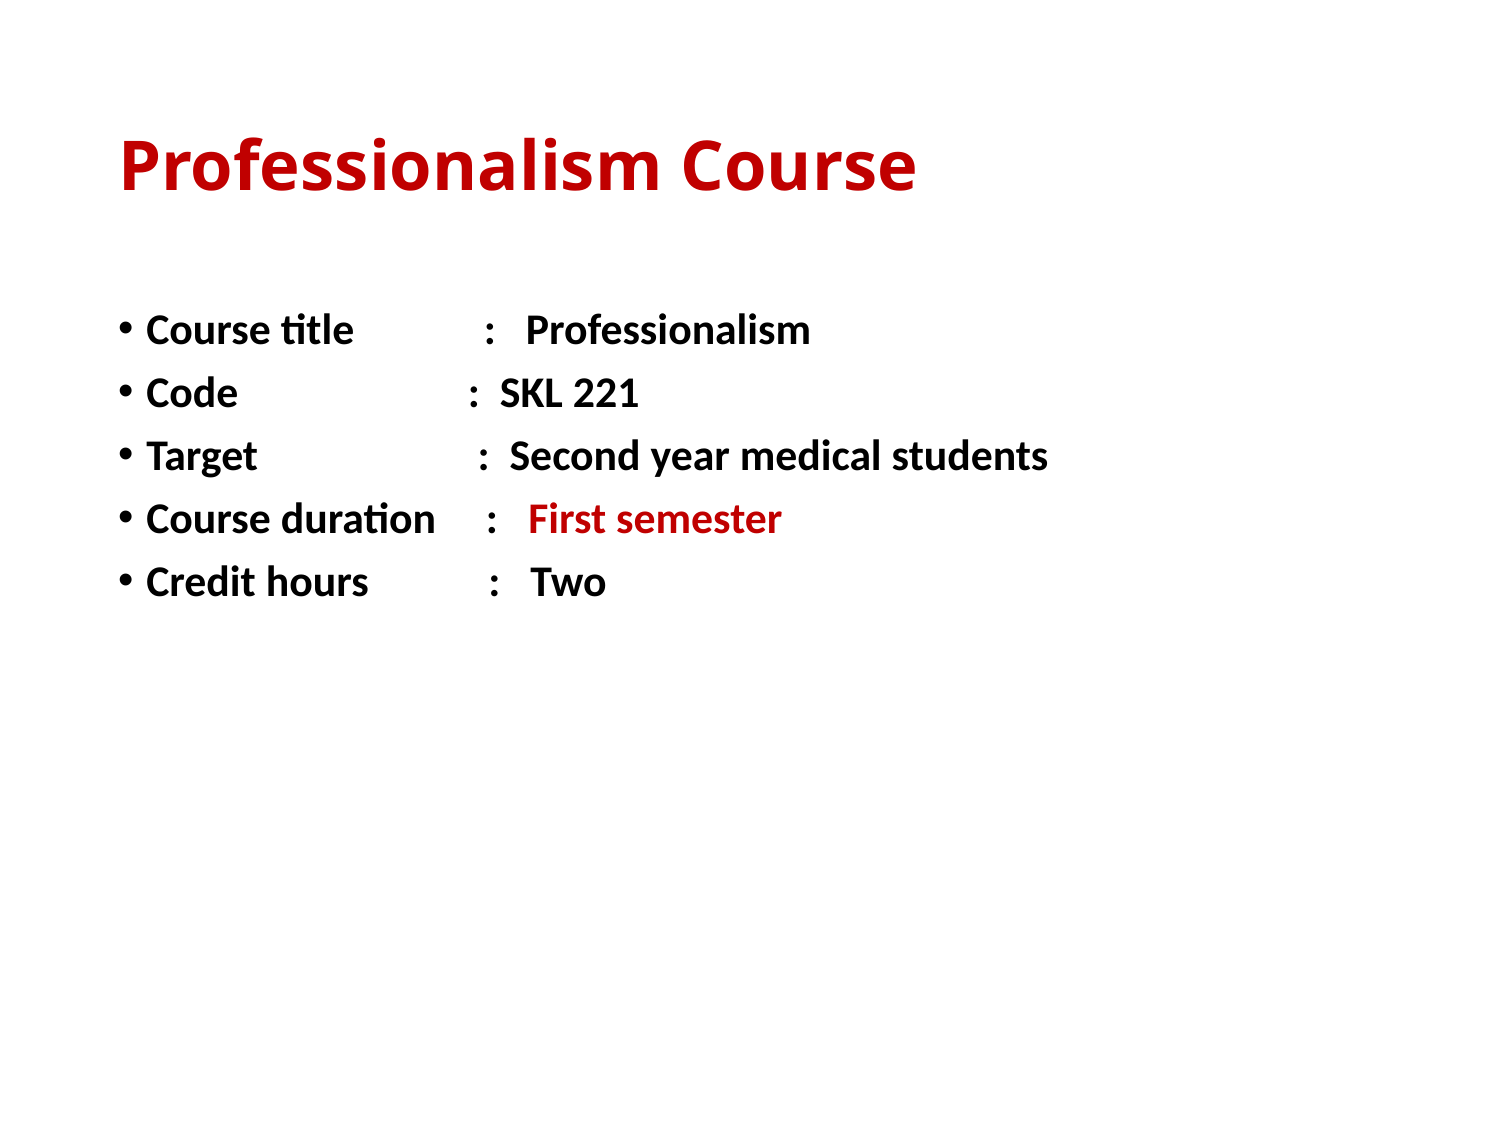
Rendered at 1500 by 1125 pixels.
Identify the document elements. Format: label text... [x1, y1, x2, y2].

title Professionalism Course [103, 59, 1397, 278]
list Course title : Professionalism Code : SKL 221 Target : Second year medical students Course duration : First semester Credit hours : Two [103, 299, 1397, 1014]
